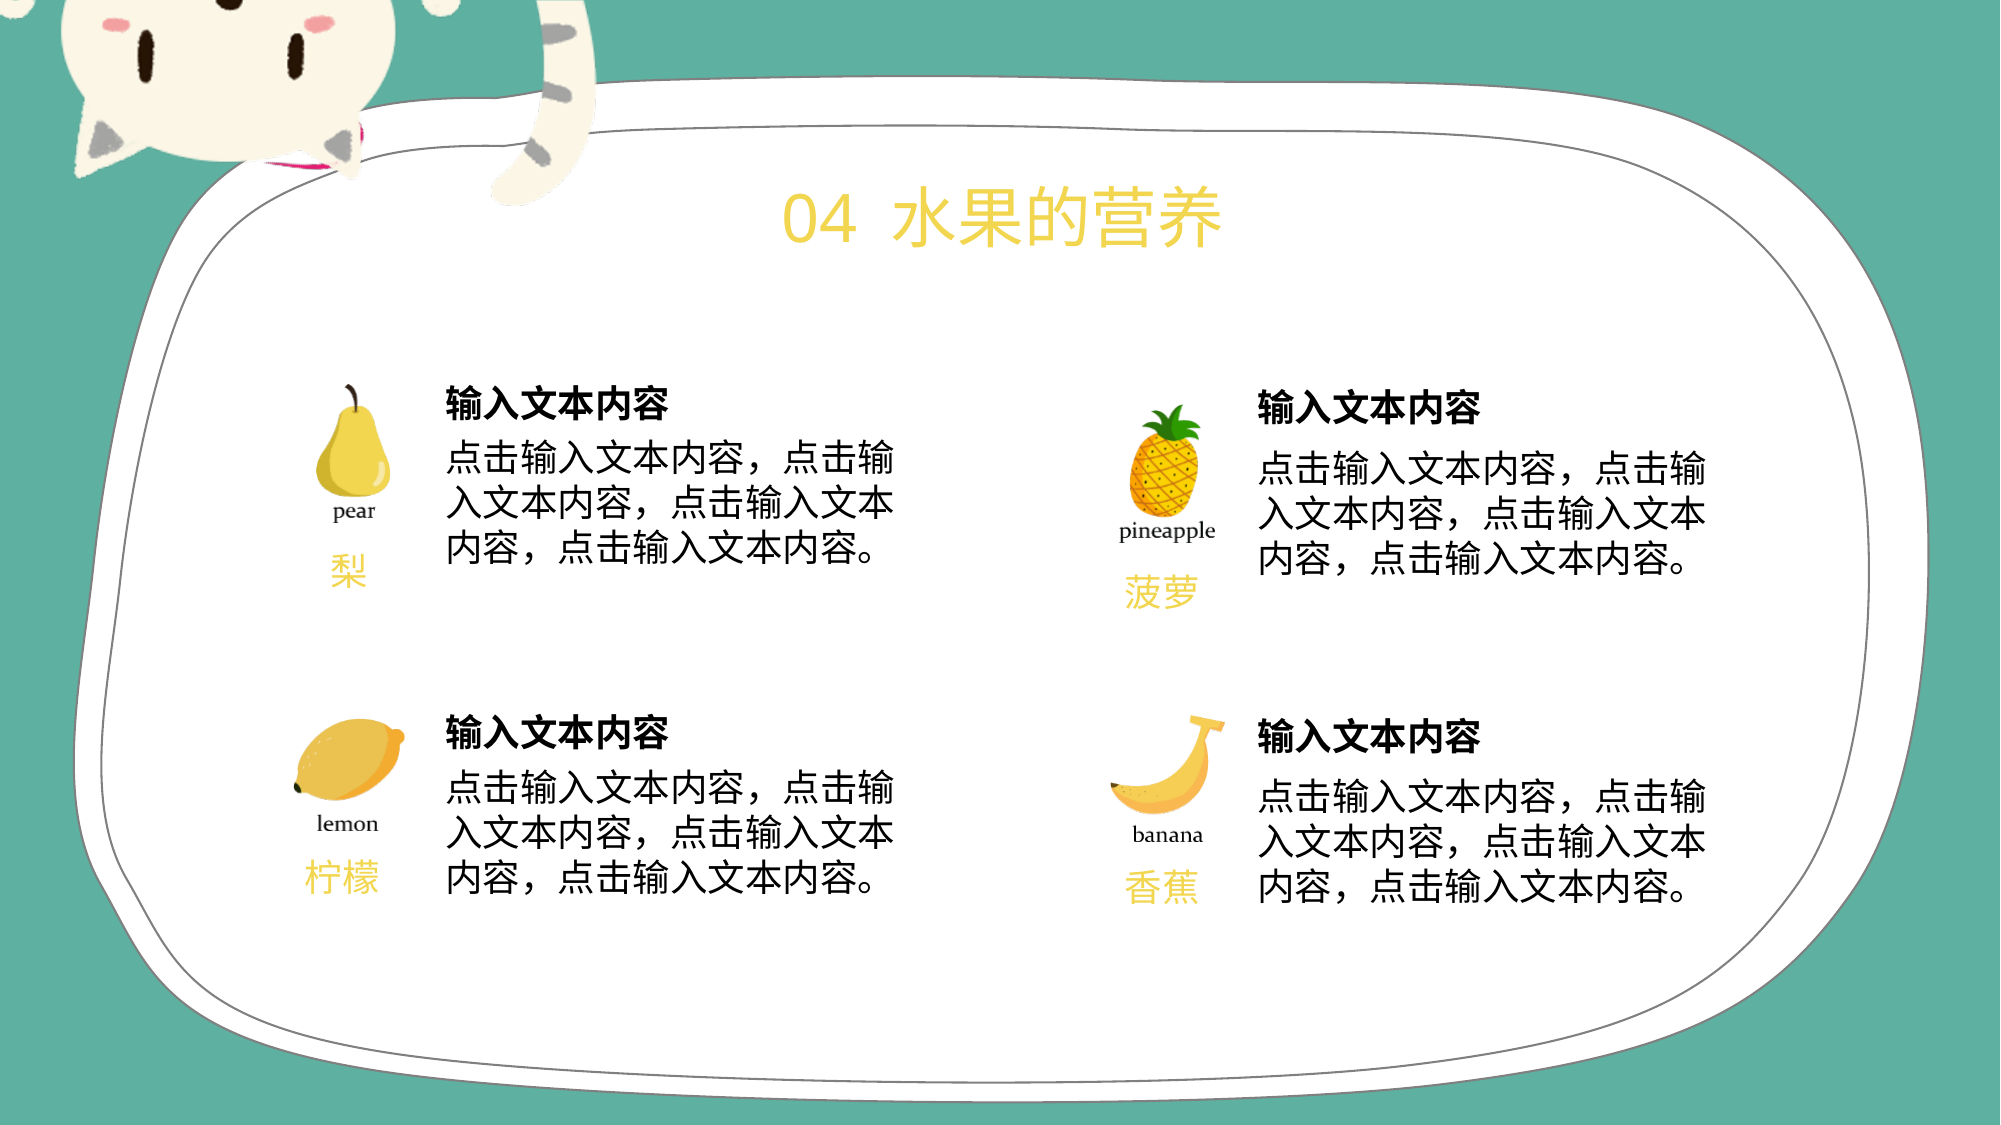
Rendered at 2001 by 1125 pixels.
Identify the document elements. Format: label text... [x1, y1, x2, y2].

picture [0, 0, 597, 217]
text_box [1242, 377, 1723, 590]
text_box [1109, 404, 1225, 623]
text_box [289, 718, 405, 908]
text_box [1109, 715, 1225, 918]
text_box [430, 372, 911, 578]
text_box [430, 701, 911, 908]
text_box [1242, 705, 1723, 918]
text_box 04 水果的营养 [766, 168, 1270, 264]
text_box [315, 384, 431, 602]
